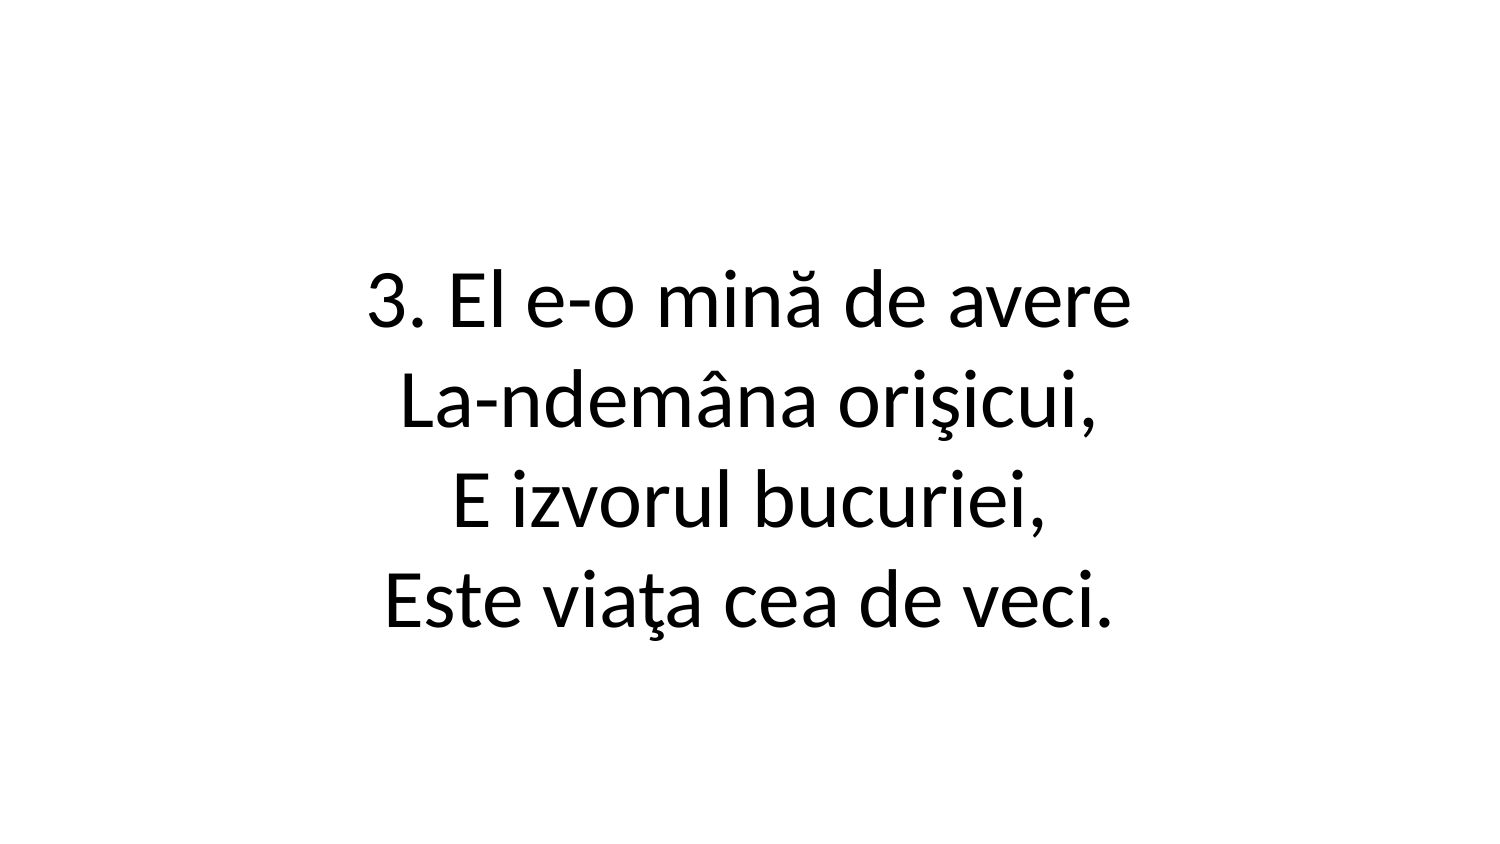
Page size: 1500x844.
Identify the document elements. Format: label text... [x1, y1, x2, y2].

text_box 3. El e-o mină de avere La-ndemâna orişicui, E izvorul bucuriei, Este viaţa cea de veci. [350, 192, 1150, 652]
